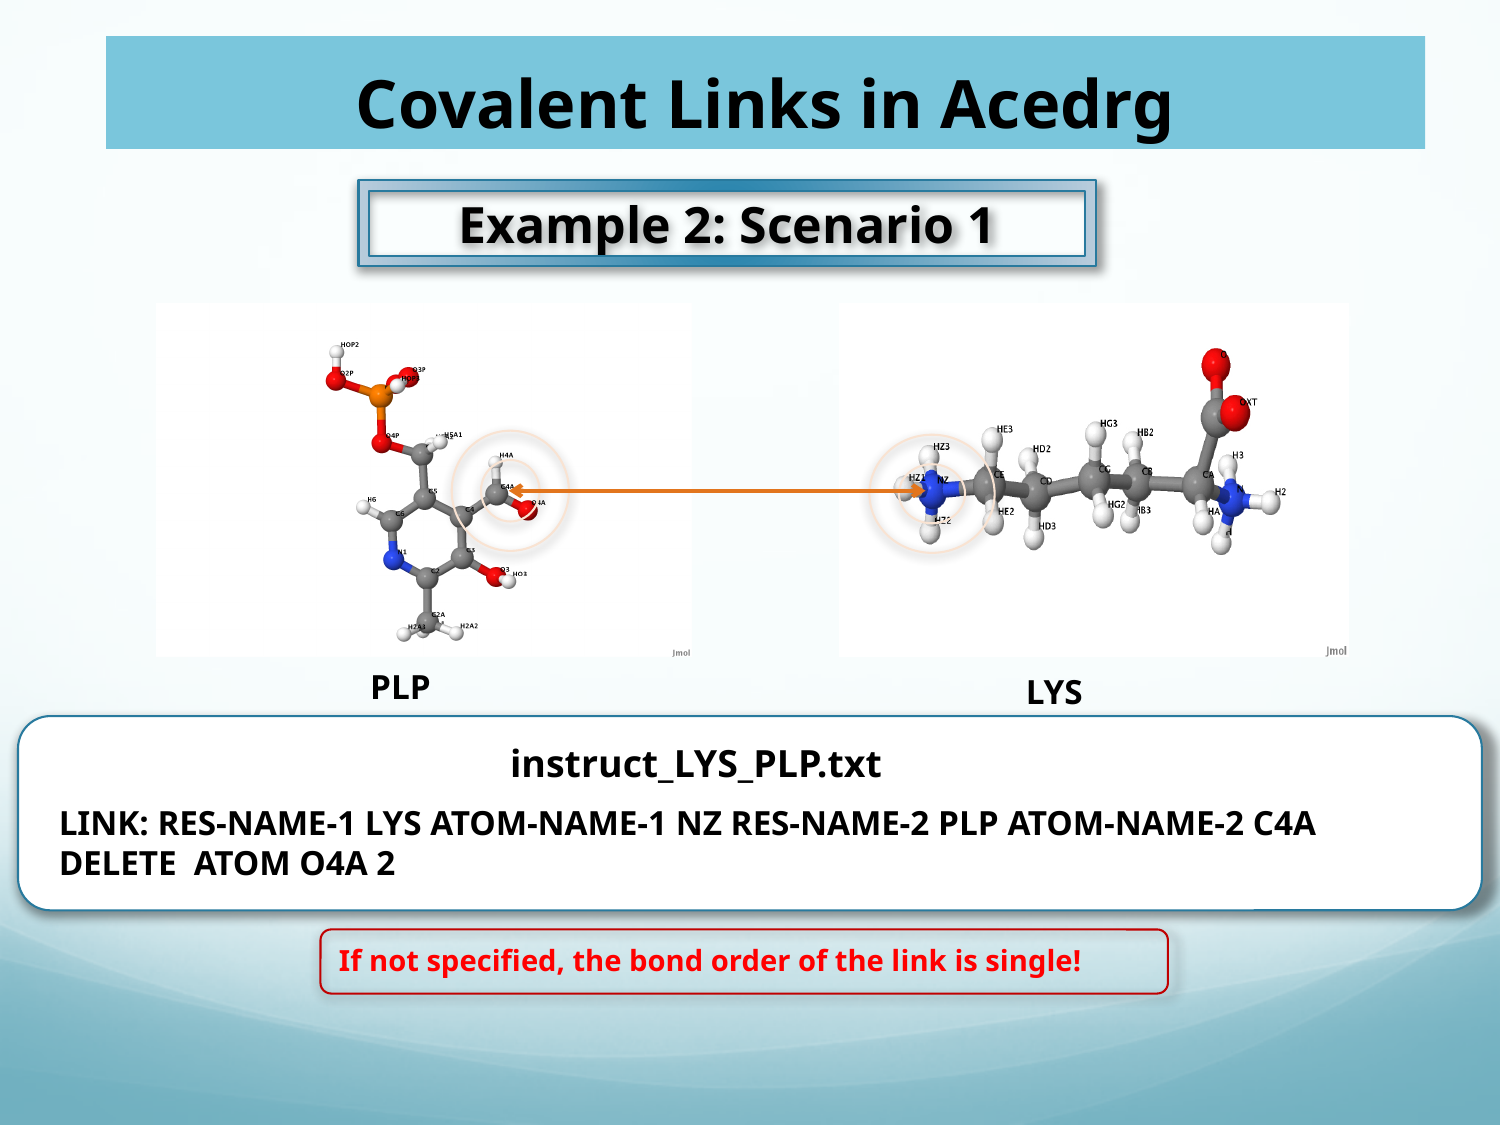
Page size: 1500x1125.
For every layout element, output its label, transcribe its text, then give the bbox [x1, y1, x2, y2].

picture [156, 303, 692, 657]
text_box If not specified, the bond order of the link is single! [324, 935, 1097, 986]
picture [838, 303, 1349, 657]
text_box instruct_LYS_PLP.txt [376, 733, 1016, 793]
text_box [16, 715, 1483, 912]
text_box [319, 928, 1169, 995]
text_box LINK: RES-NAME-1 LYS ATOM-NAME-1 NZ RES-NAME-2 PLP ATOM-NAME-2 C4A DELETE ATOM O4A 2 [44, 795, 1426, 890]
text_box PLP [304, 672, 497, 712]
text_box Covalent Links in Acedrg [106, 36, 1426, 149]
text_box Example 2: Scenario 1 [357, 179, 1097, 267]
text_box LYS [940, 672, 1168, 712]
